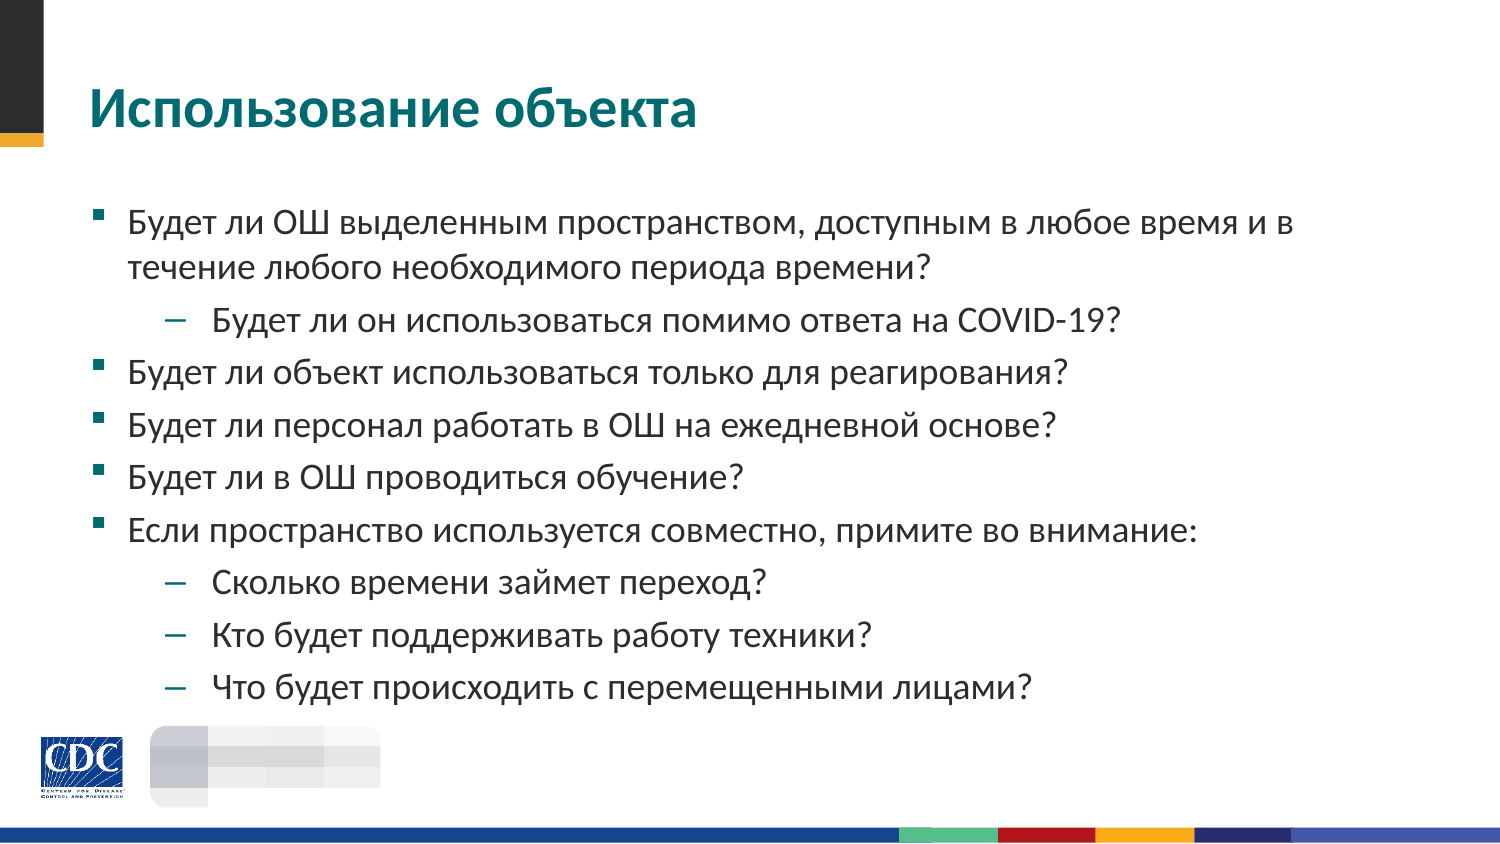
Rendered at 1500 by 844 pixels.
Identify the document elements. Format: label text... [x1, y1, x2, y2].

list Будет ли ОШ выделенным пространством, доступным в любое время и в течение любого необходимого периода времени? Будет ли он использоваться помимо ответа на COVID-19? Будет ли объект использоваться только для реагирования? Будет ли персонал работать в ОШ на ежедневной основе? Будет ли в ОШ проводиться обучение? Если пространство используется совместно, примите во внимание: Сколько времени займет переход? Кто будет поддерживать работу техники? Что будет происходить с перемещенными лицами? [75, 190, 1414, 739]
picture [41, 737, 125, 798]
title Использование объекта [75, 33, 1425, 147]
